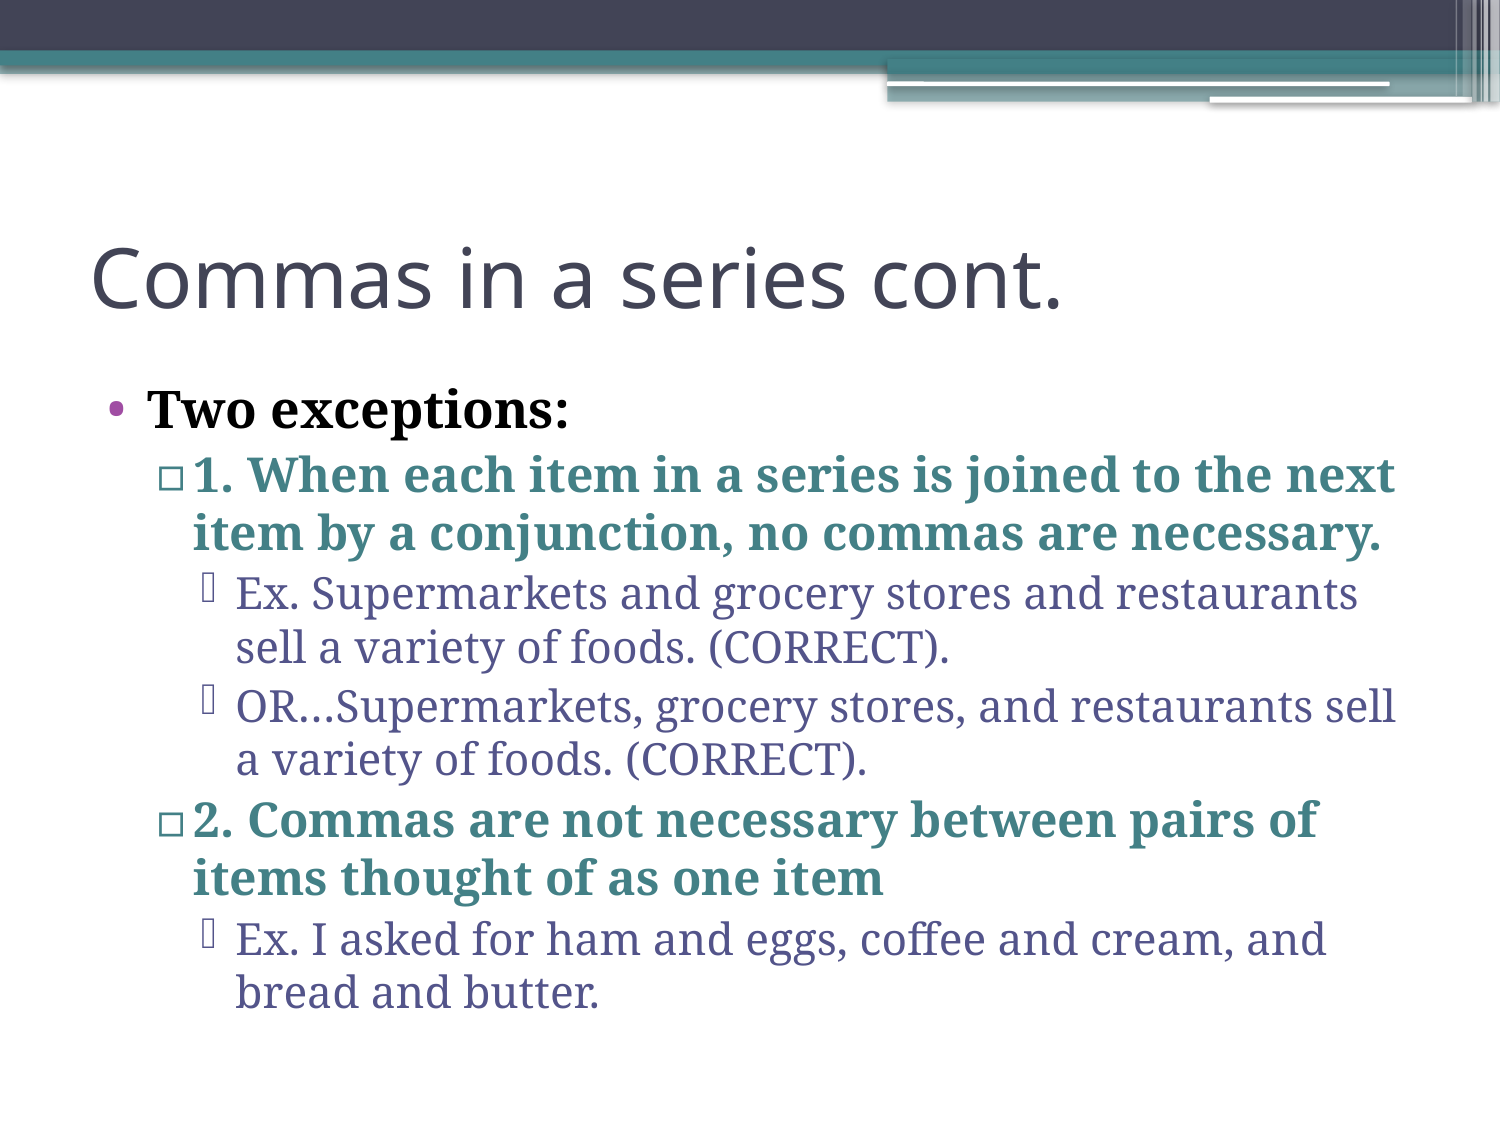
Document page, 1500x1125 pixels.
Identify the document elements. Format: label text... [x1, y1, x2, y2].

list Two exceptions: 1. When each item in a series is joined to the next item by a conjunction, no commas are necessary. Ex. Supermarkets and grocery stores and restaurants sell a variety of foods. (CORRECT). OR…Supermarkets, grocery stores, and restaurants sell a variety of foods. (CORRECT). 2. Commas are not necessary between pairs of items thought of as one item Ex. I asked for ham and eggs, coffee and cream, and bread and butter. [75, 368, 1425, 1079]
title Commas in a series cont. [75, 187, 1425, 363]
